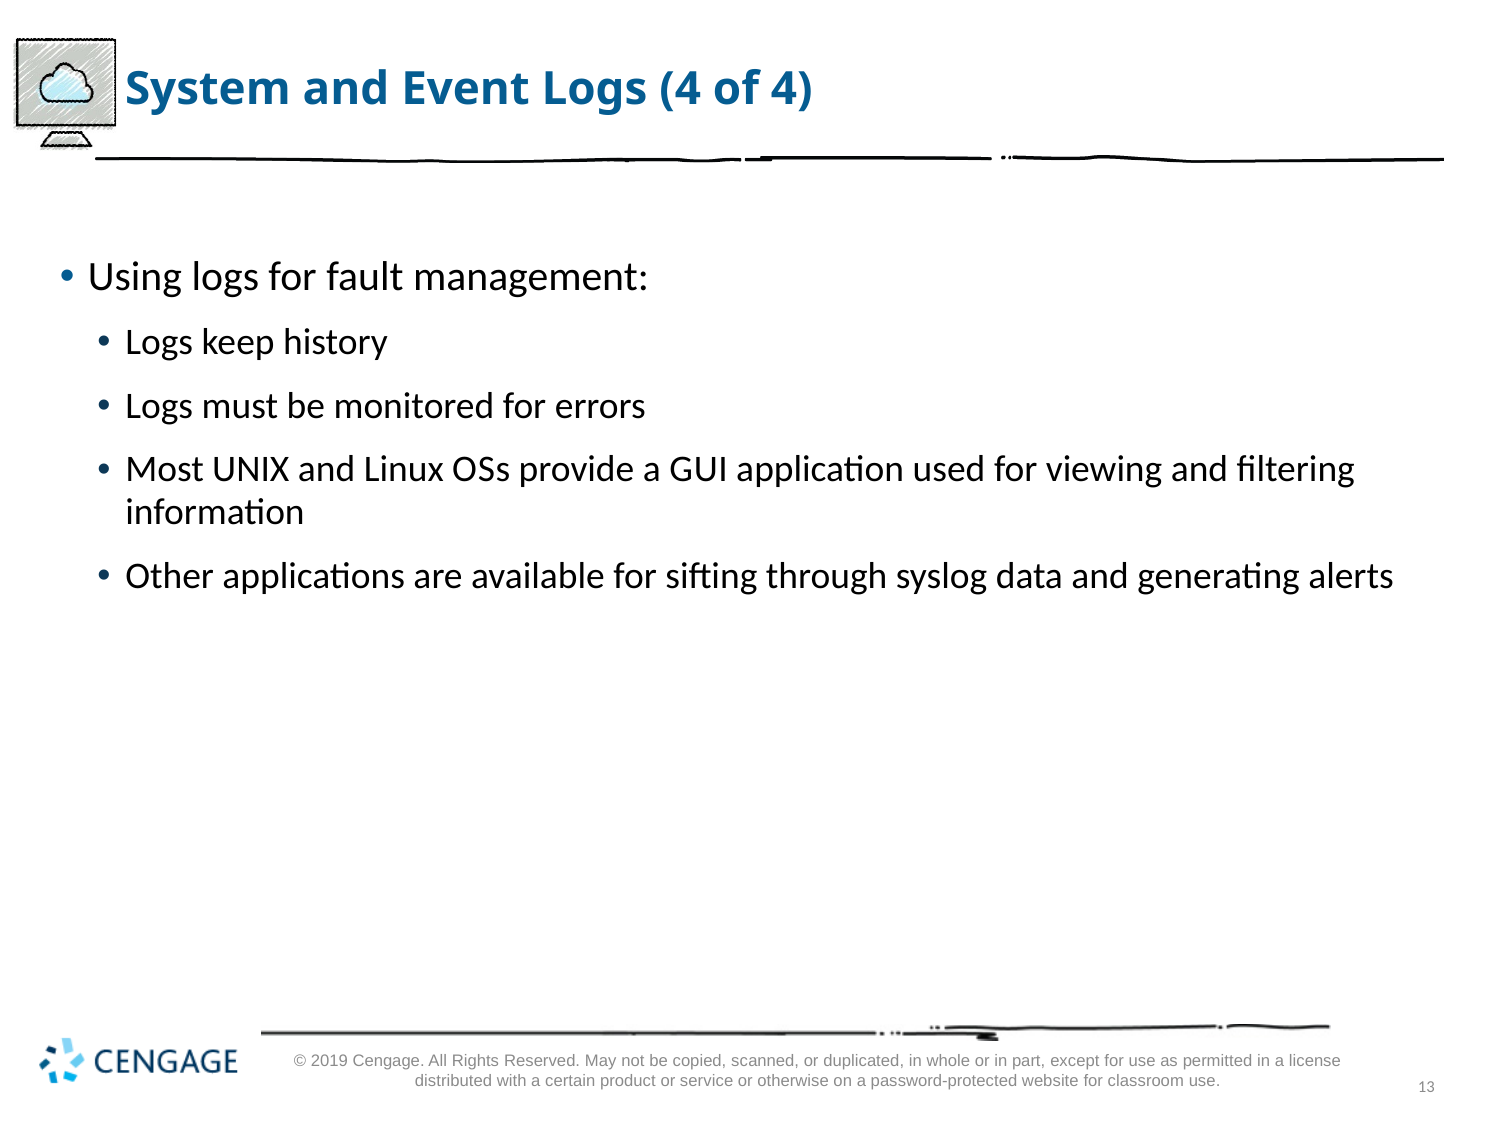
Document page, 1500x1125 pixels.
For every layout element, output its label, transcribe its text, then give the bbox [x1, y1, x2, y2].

picture [13, 36, 117, 151]
picture [19, 1024, 250, 1096]
title System and Event Logs (4 of 4) [125, 66, 1442, 116]
list Using logs for fault management: Logs keep history Logs must be monitored for errors Most UNIX and Linux O S s provide a G U I application used for viewing and filtering information Other applications are available for sifting through syslog data and generating alerts [59, 252, 1441, 601]
picture [95, 155, 1444, 163]
footer © 2019 Cengage. All Rights Reserved. May not be copied, scanned, or duplicated, in whole or in part, except for use as permitted in a license distributed with a certain product or service or otherwise on a password-protected website for classroom use. [262, 1050, 1375, 1091]
picture [261, 1024, 1331, 1041]
